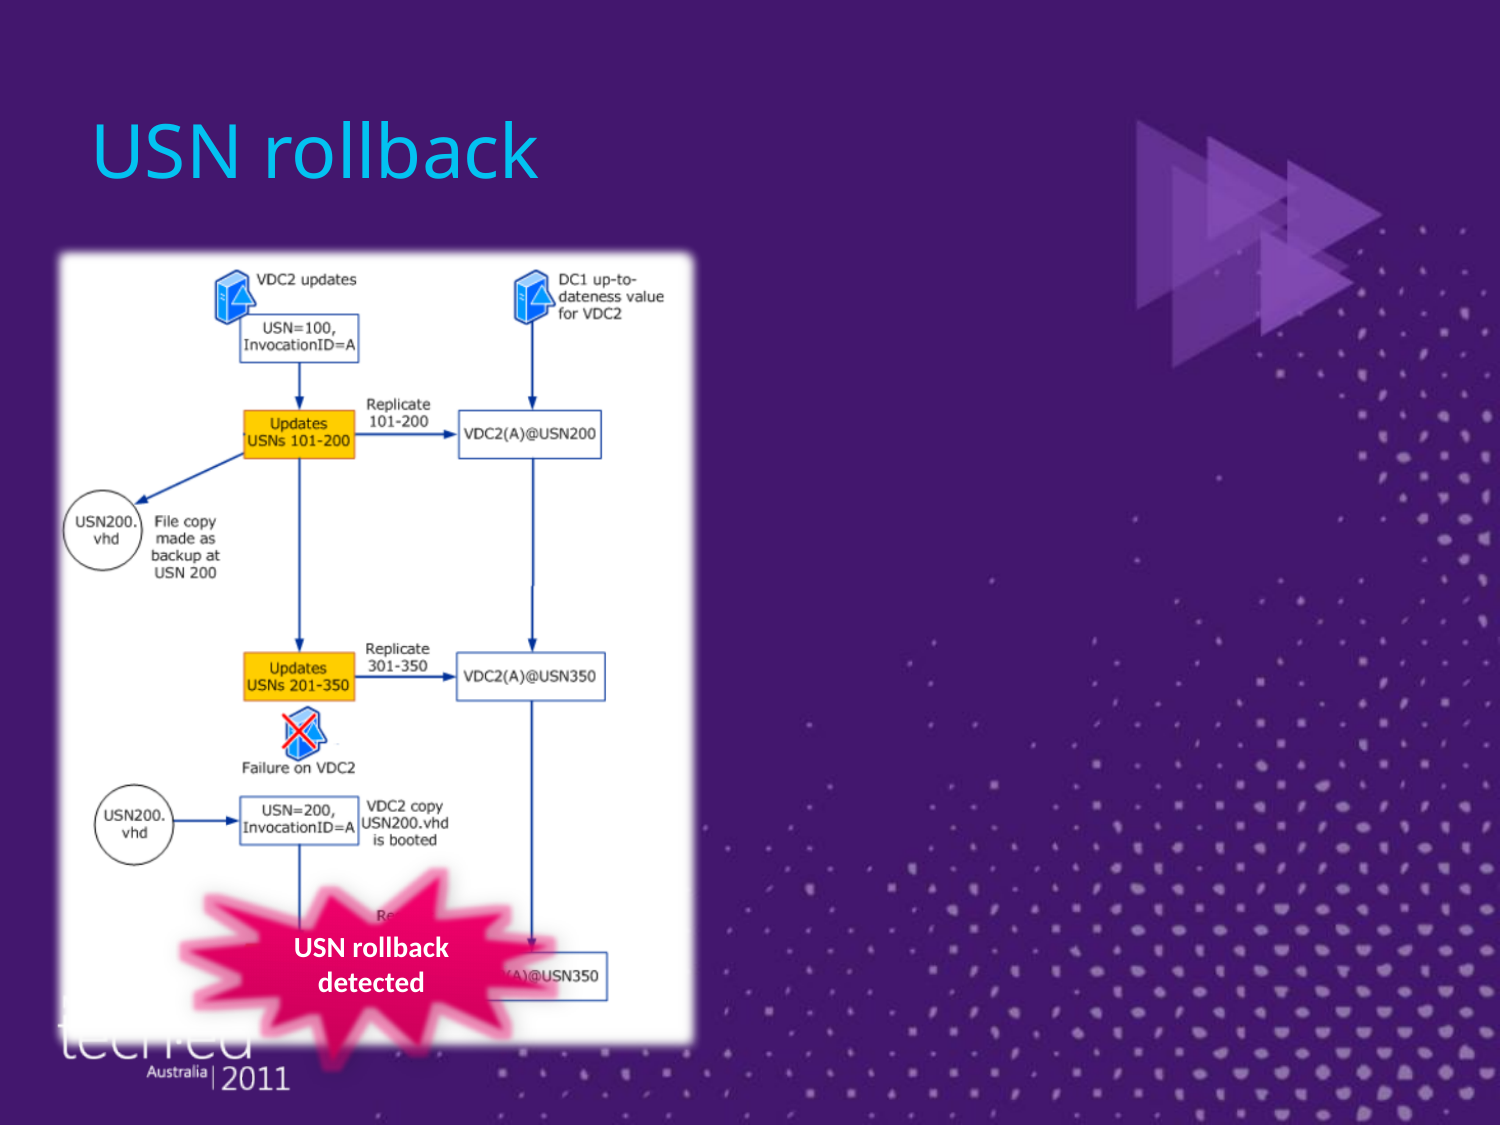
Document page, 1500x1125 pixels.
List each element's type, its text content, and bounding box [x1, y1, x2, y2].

title USN rollback [75, 54, 1425, 243]
picture [0, 0, 1500, 1125]
